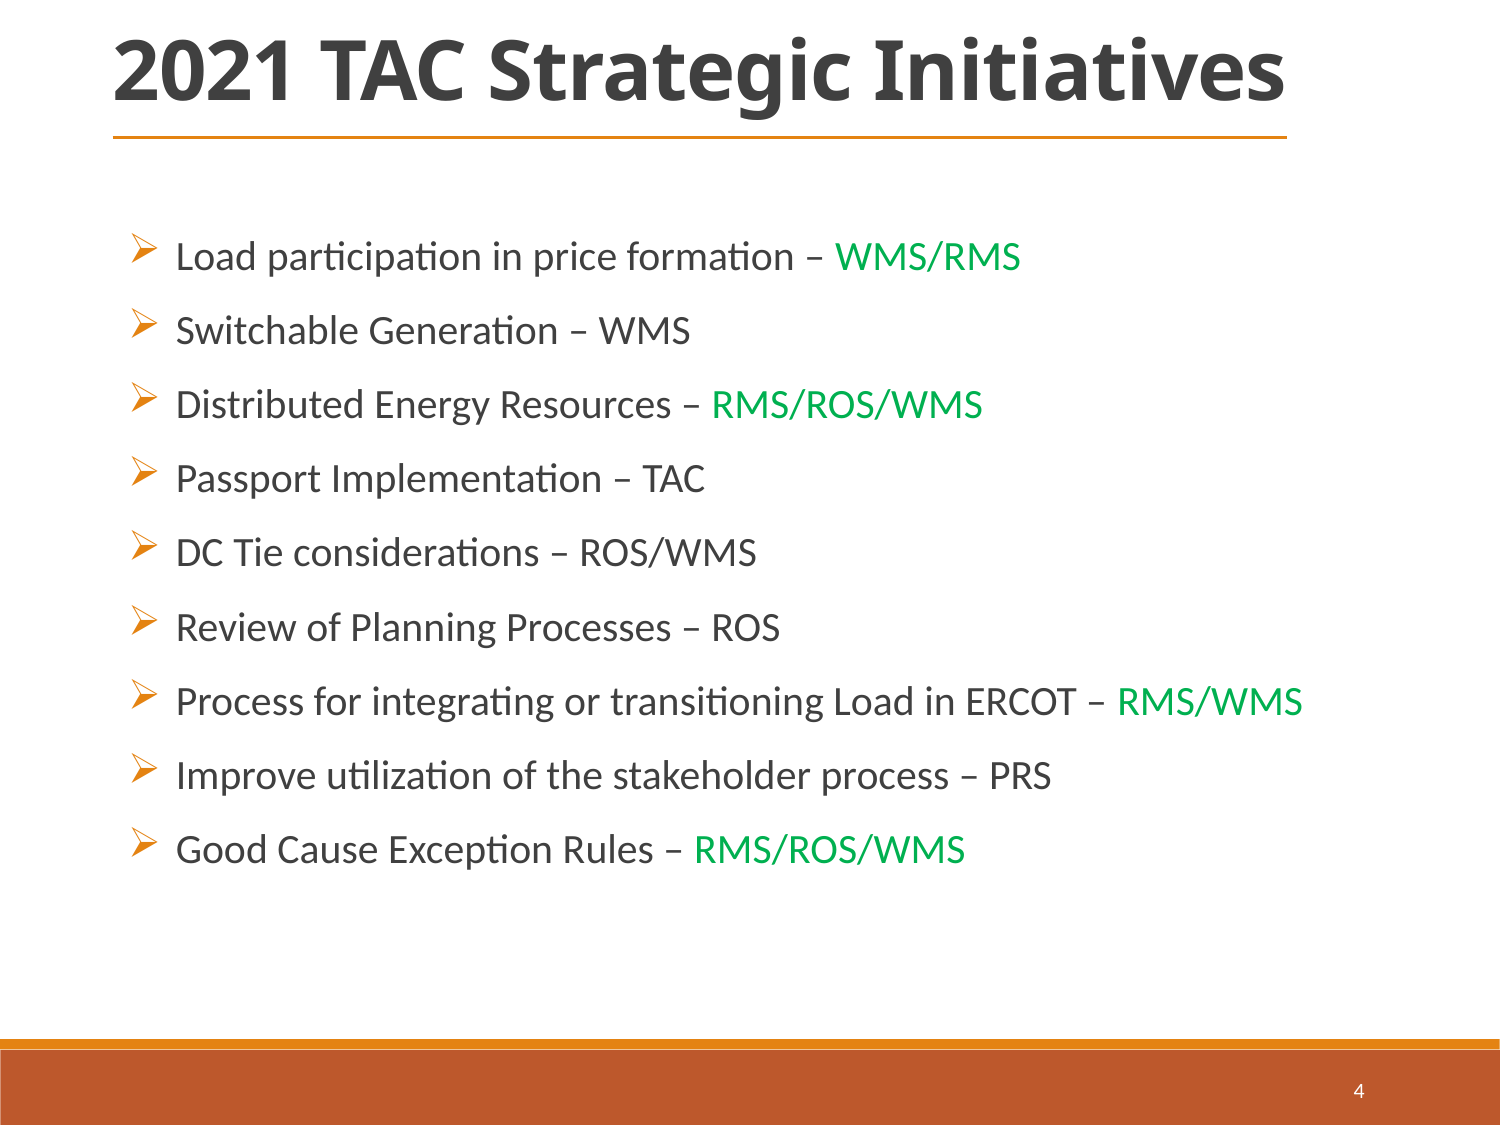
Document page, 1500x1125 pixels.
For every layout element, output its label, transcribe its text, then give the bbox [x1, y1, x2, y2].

list Load participation in price formation – WMS/RMS Switchable Generation – WMS Distributed Energy Resources – RMS/ROS/WMS Passport Implementation – TAC DC Tie considerations – ROS/WMS Review of Planning Processes – ROS Process for integrating or transitioning Load in ERCOT – RMS/WMS Improve utilization of the stakeholder process – PRS Good Cause Exception Rules – RMS/ROS/WMS [100, 147, 1418, 1048]
slide_number 4 [1218, 1059, 1380, 1120]
title 2021 TAC Strategic Initiatives [97, 19, 1332, 125]
